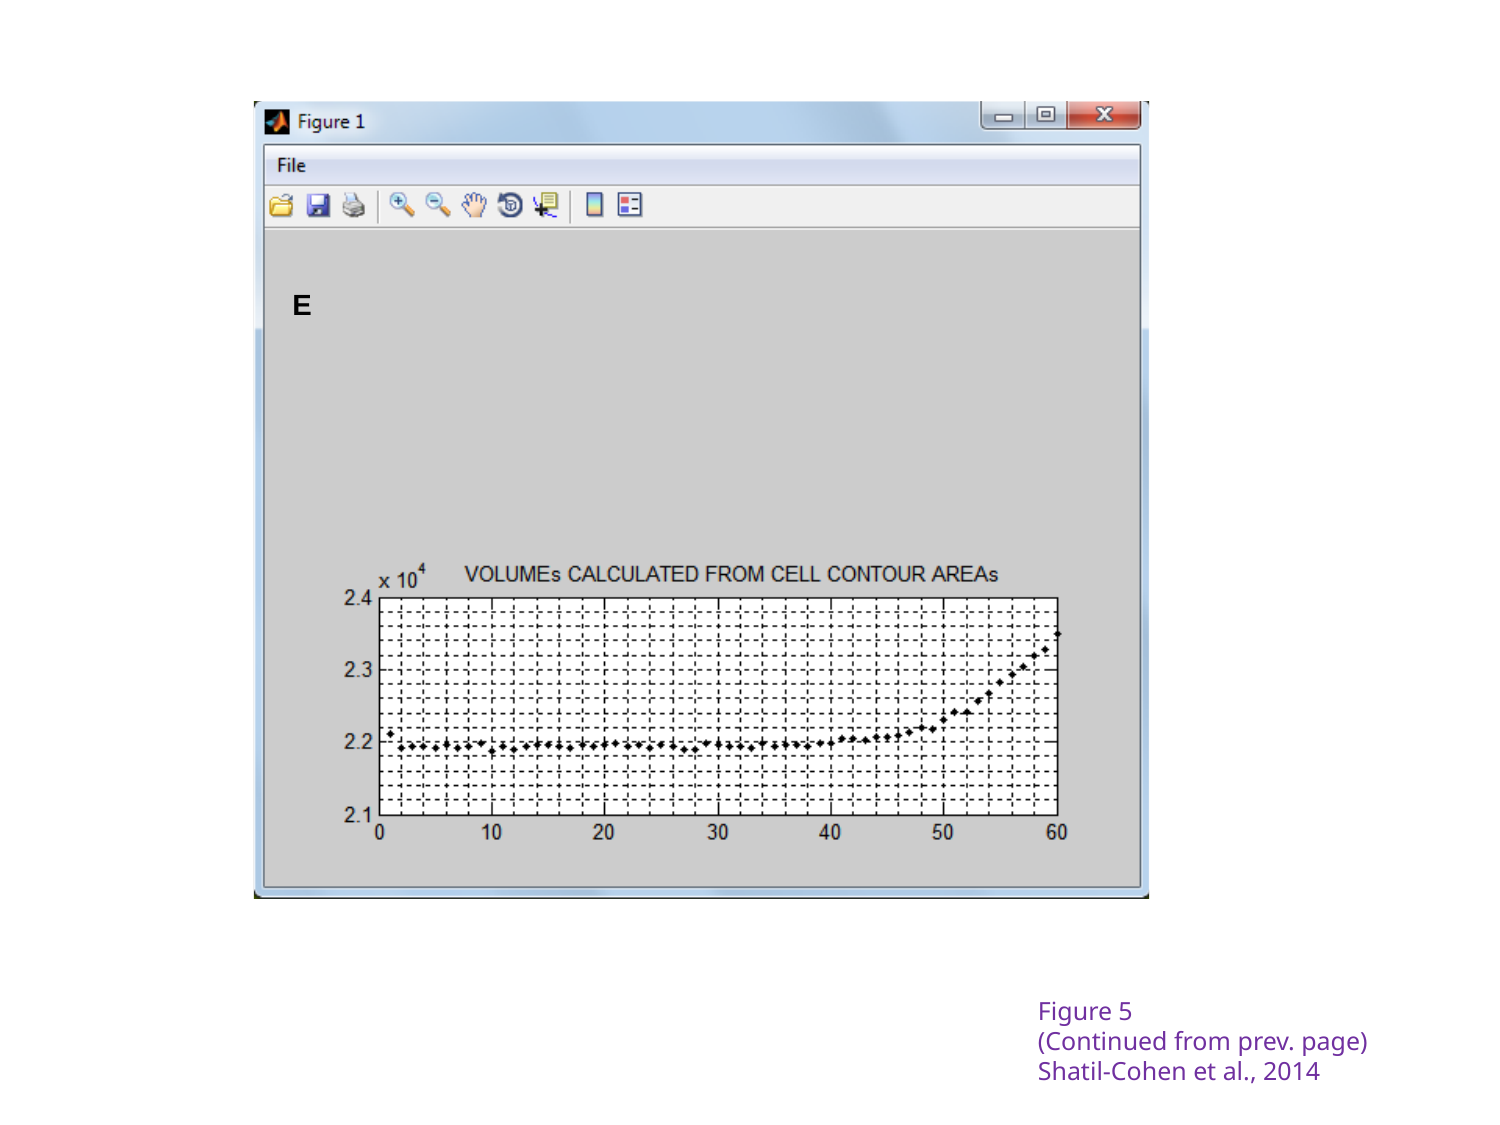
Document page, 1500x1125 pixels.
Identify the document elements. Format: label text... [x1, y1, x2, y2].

picture [253, 101, 1150, 899]
text_box Figure 5 (Continued from prev. page) Shatil-Cohen et al., 2014 [1023, 987, 1384, 1093]
